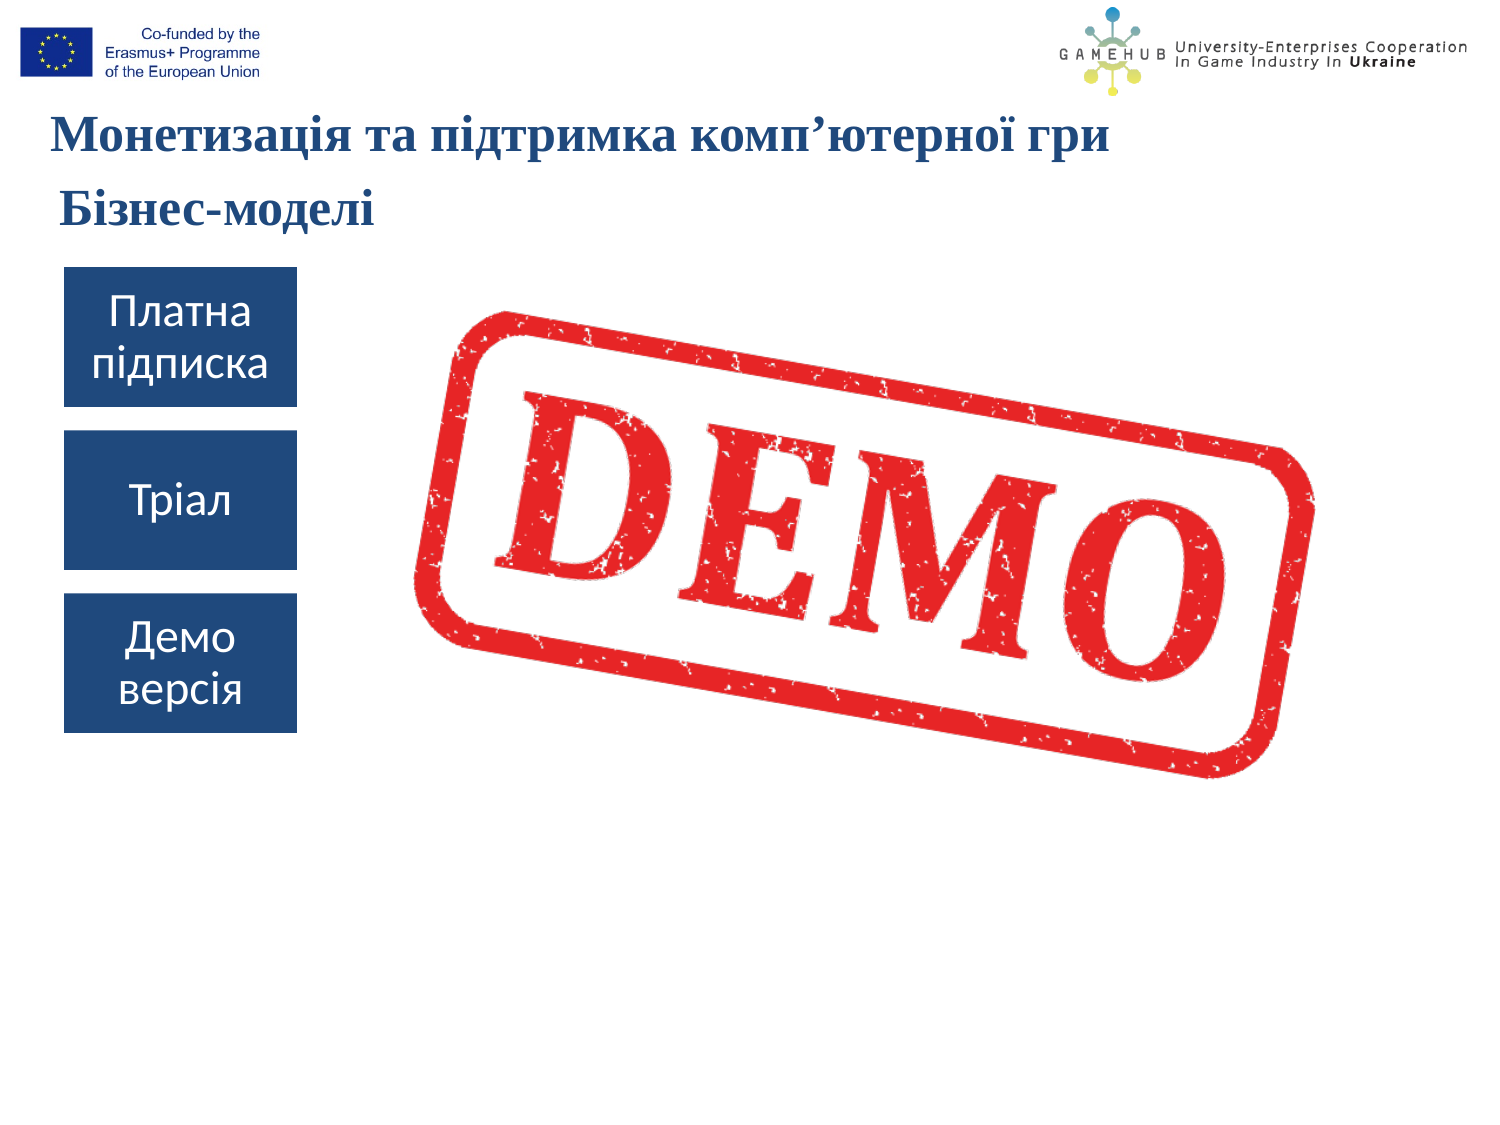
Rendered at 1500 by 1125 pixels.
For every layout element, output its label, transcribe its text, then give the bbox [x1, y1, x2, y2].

picture [1057, 7, 1476, 96]
picture [5, 13, 272, 91]
text_box Бізнес-моделі [44, 165, 391, 244]
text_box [47, 266, 314, 734]
text_box Монетизація та підтримка комп’ютерної гри [35, 92, 1126, 170]
picture [277, 302, 1451, 791]
